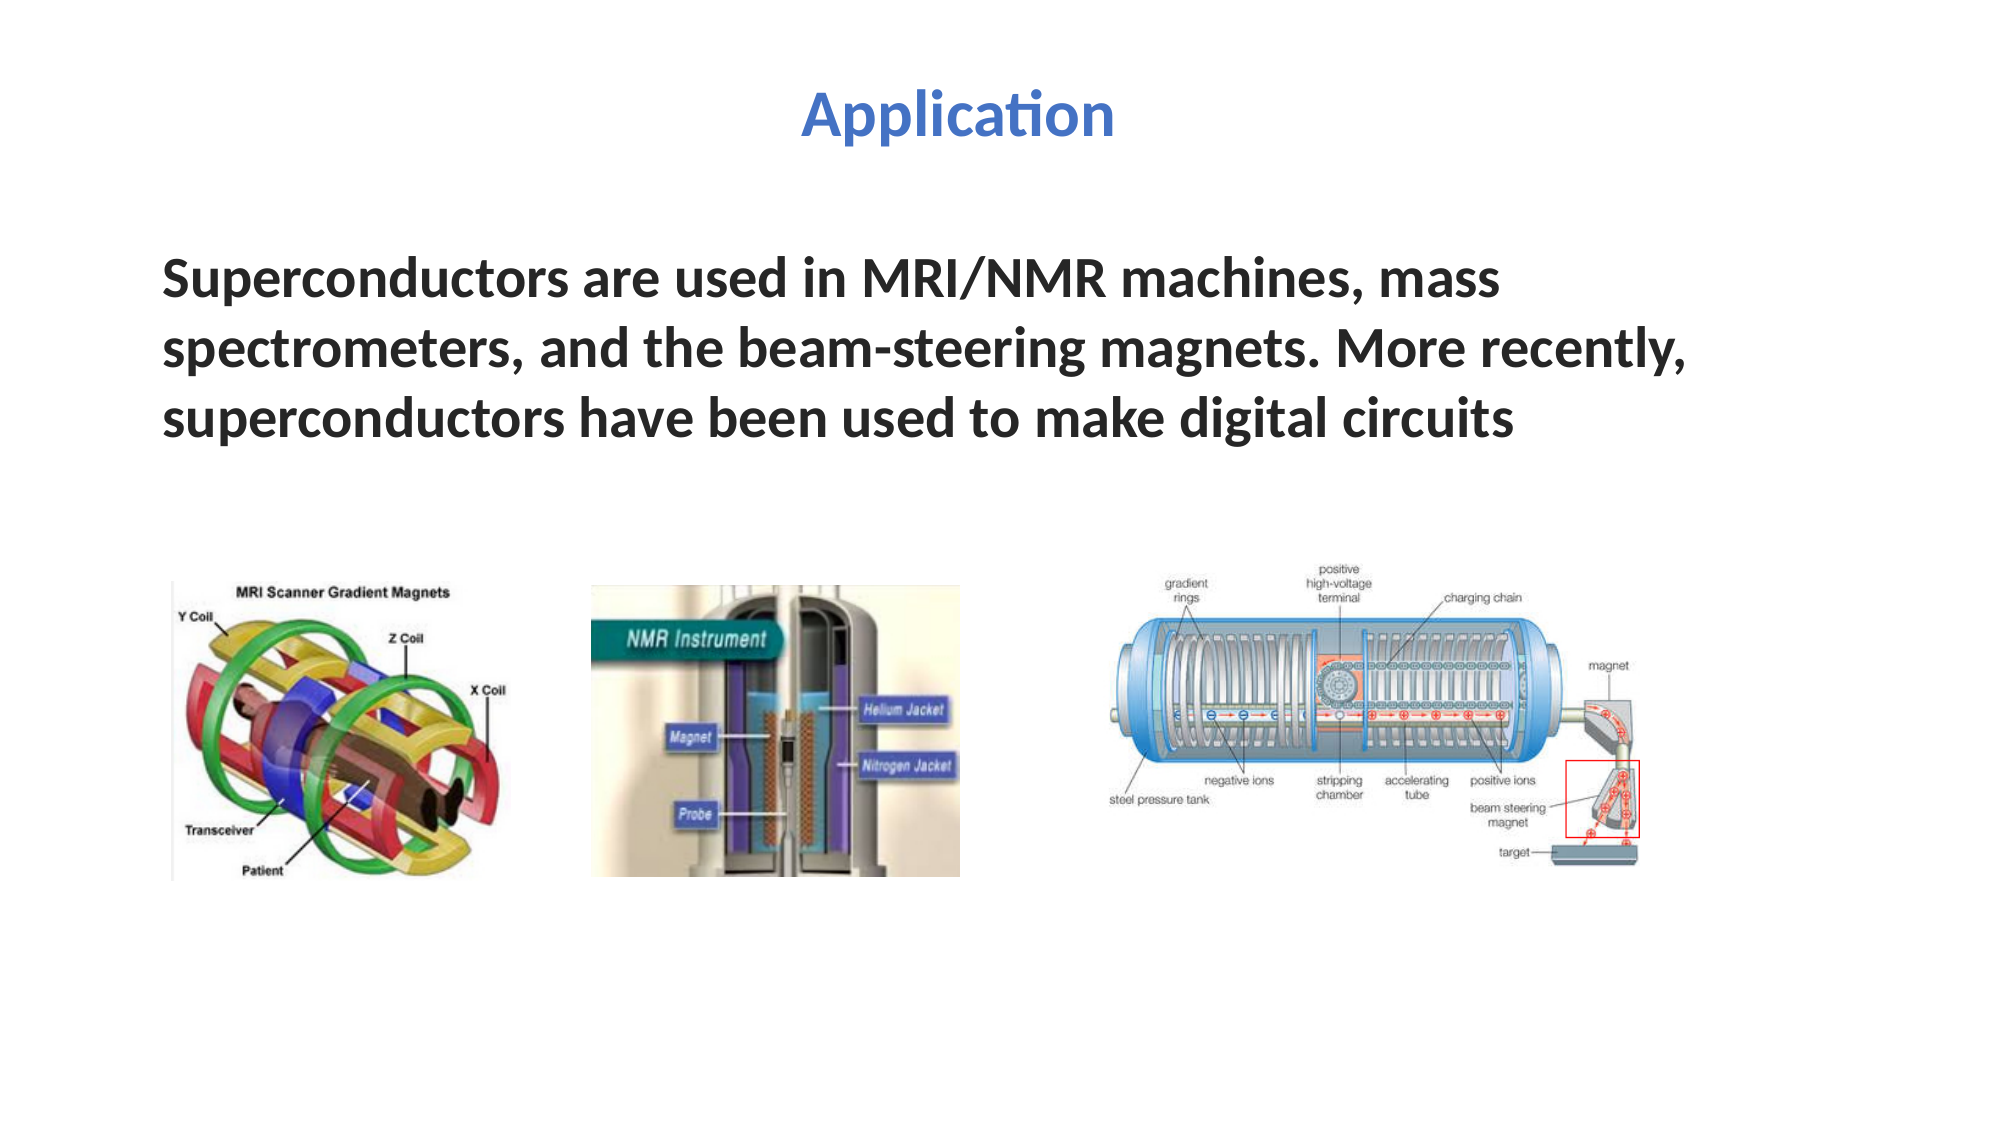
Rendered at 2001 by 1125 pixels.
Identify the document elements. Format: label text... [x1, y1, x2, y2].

picture [171, 581, 511, 881]
picture [591, 585, 960, 877]
text_box Application [704, 62, 1215, 158]
picture [1103, 561, 1640, 870]
text_box Superconductors are used in MRI/NMR machines, mass spectrometers, and the beam-steering magnets. More recently, superconductors have been used to make digital circuits [147, 231, 1771, 457]
